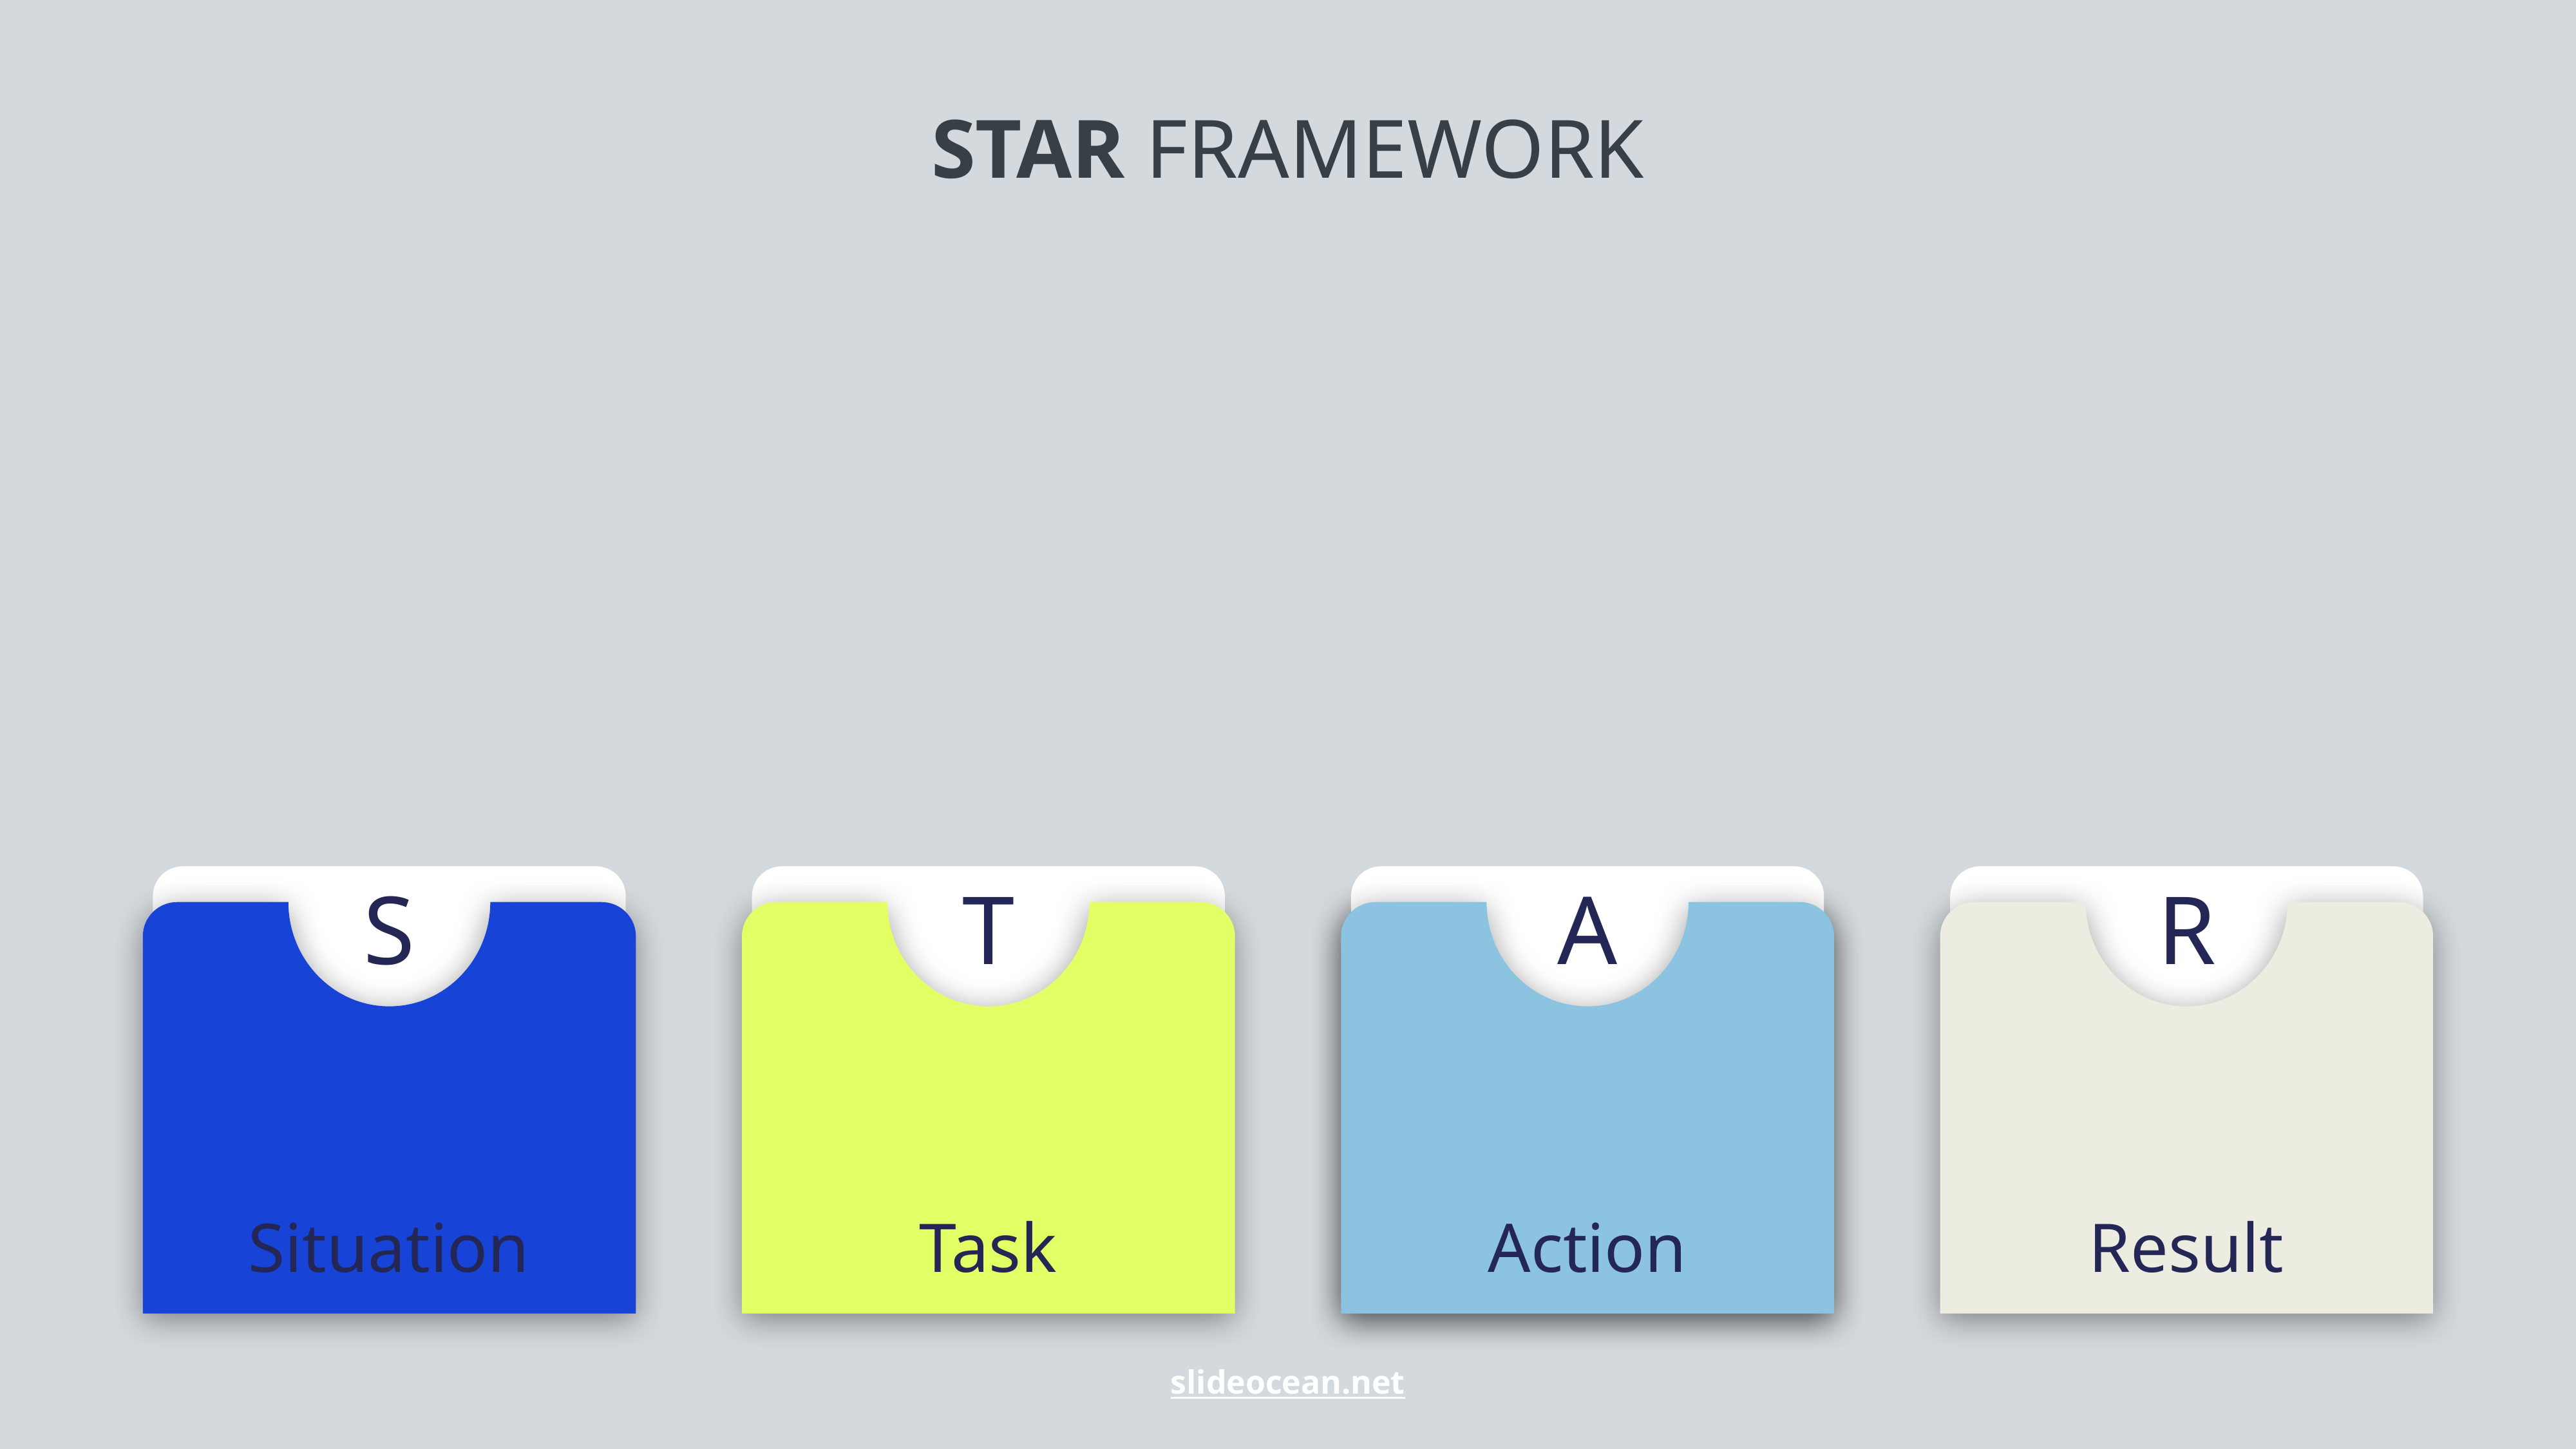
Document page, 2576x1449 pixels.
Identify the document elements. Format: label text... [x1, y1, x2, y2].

text_box Task [752, 1200, 1225, 1291]
text_box [1949, 866, 2082, 895]
text_box S [285, 865, 494, 988]
text_box R [2082, 865, 2291, 988]
text_box [152, 866, 285, 895]
text_box Action [1350, 1200, 1824, 1291]
text_box [741, 901, 1236, 1314]
text_box STAR FRAMEWORK [922, 92, 1654, 199]
text_box [1939, 901, 2434, 1314]
text_box [1350, 866, 1483, 895]
text_box T [884, 865, 1093, 988]
text_box [1093, 866, 1226, 895]
text_box [142, 901, 637, 1314]
text_box Situation [153, 1200, 626, 1291]
text_box [2291, 866, 2424, 895]
text_box Result [1950, 1200, 2423, 1291]
text_box [494, 866, 627, 895]
text_box [751, 866, 884, 895]
text_box A [1483, 865, 1692, 988]
text_box [1340, 901, 1835, 1314]
text_box [1692, 866, 1825, 895]
